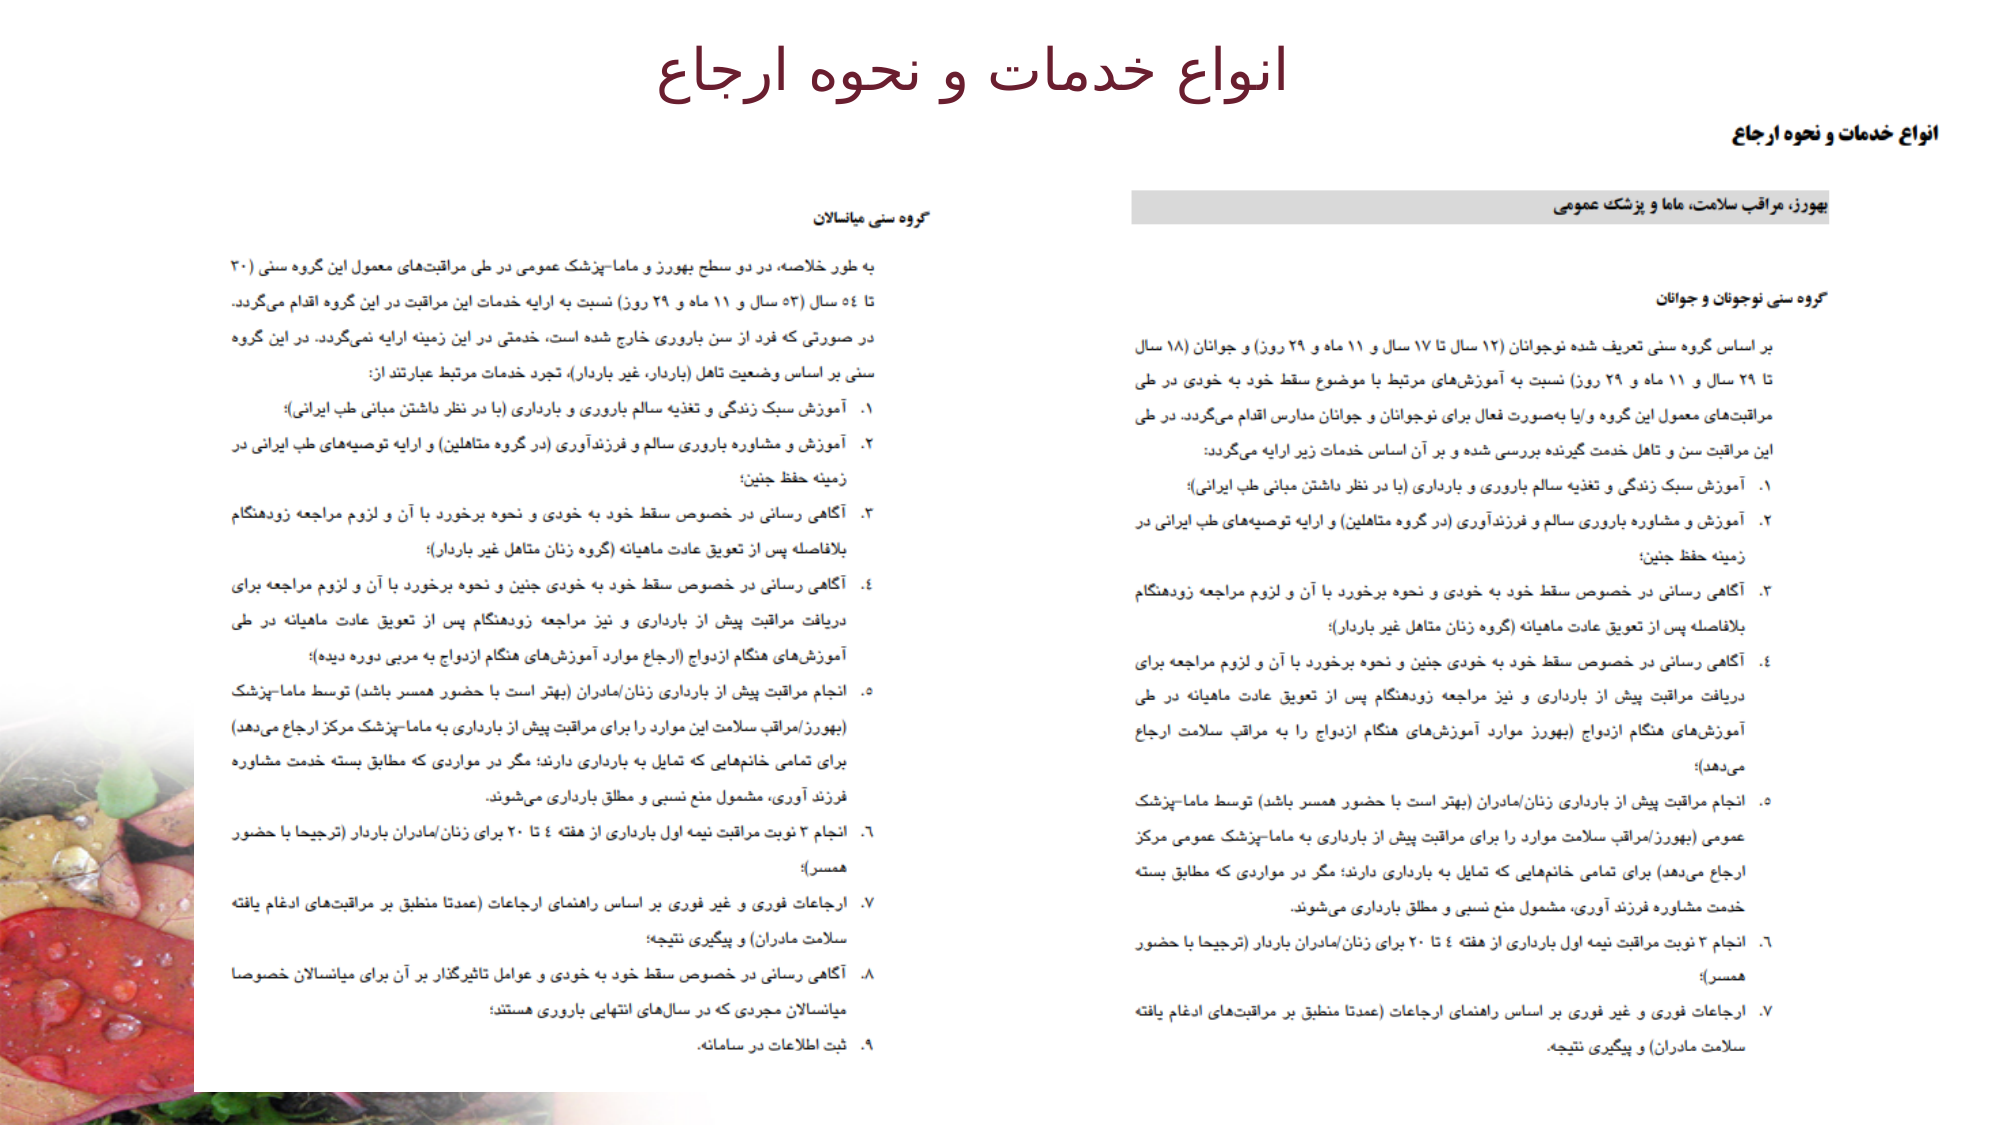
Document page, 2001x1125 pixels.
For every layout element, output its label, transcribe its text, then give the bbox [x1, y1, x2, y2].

picture [0, 107, 1813, 1125]
title انواع خدمات و نحوه ارجاع [78, 17, 1869, 117]
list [1106, 116, 1959, 1074]
